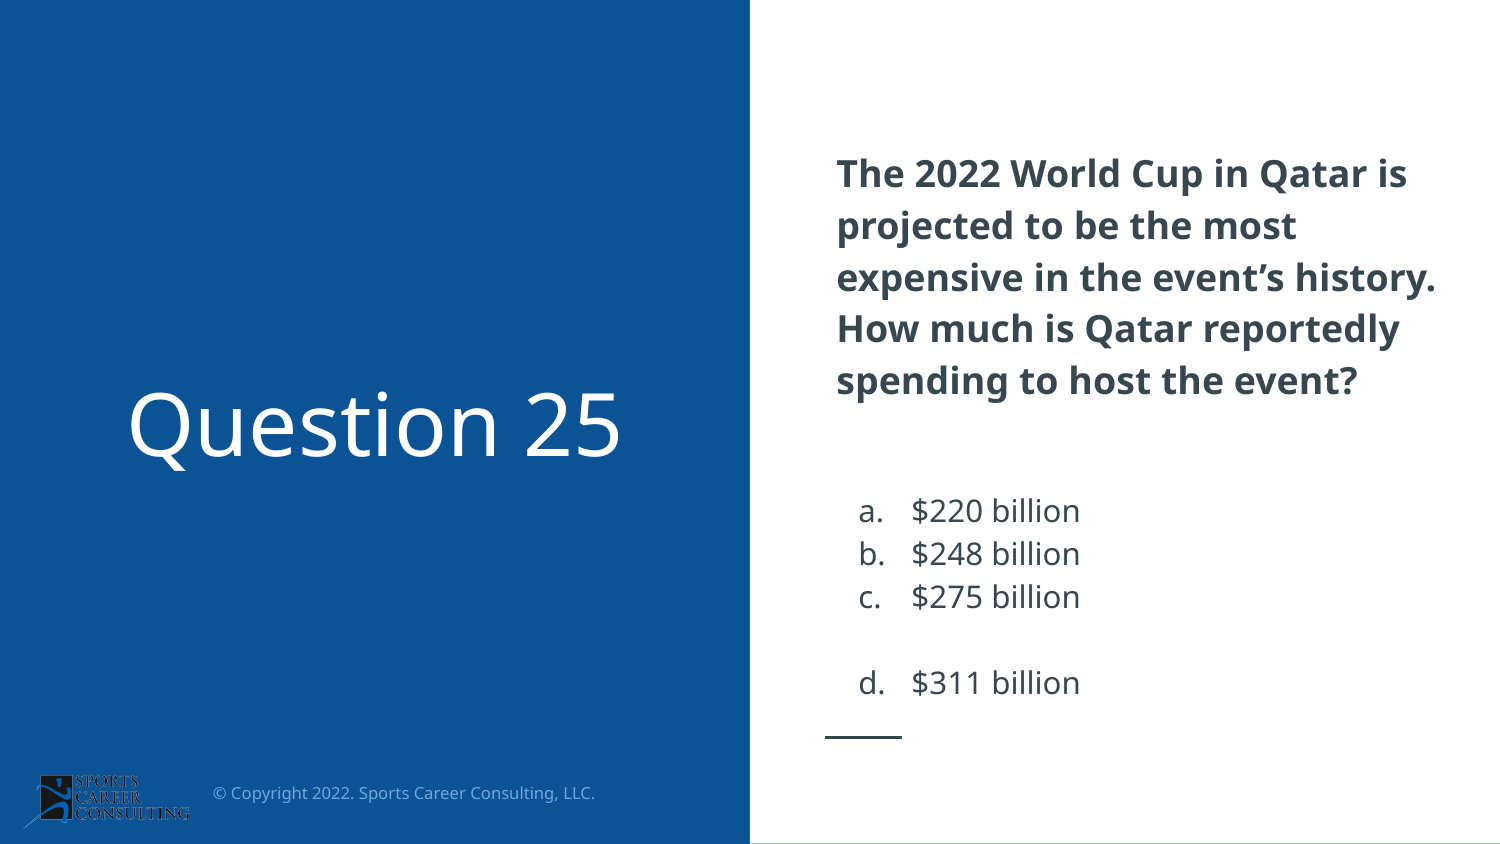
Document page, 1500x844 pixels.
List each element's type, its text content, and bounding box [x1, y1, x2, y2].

text_box © Copyright 2022. Sports Career Consulting, LLC. [197, 767, 750, 838]
list The 2022 World Cup in Qatar is projected to be the most expensive in the event’s history. How much is Qatar reportedly spending to host the event? $220 billion $248 billion $275 billion $311 billion [821, 118, 1486, 725]
title Question 25 [43, 298, 708, 546]
picture [22, 774, 190, 829]
